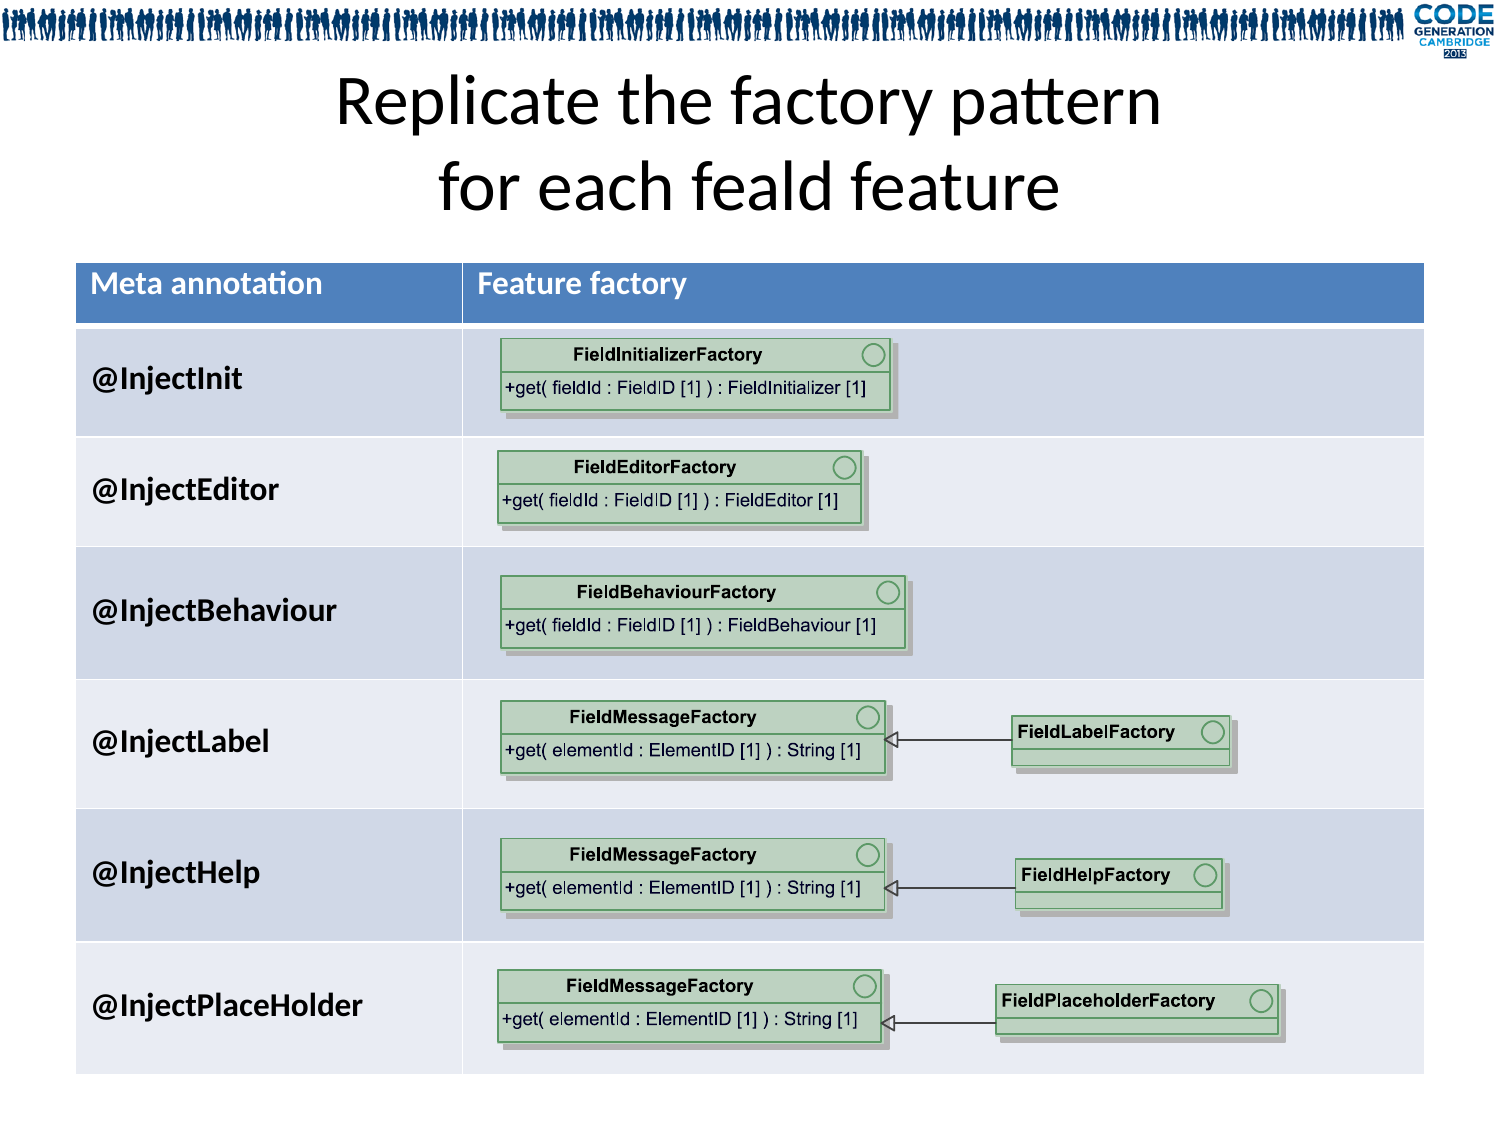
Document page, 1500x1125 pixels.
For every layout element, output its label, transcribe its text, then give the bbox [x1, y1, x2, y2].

table_cell @InjectLabel [76, 680, 462, 808]
picture [496, 449, 870, 532]
table_cell @InjectHelp [76, 809, 462, 941]
table_cell [463, 809, 1424, 941]
table_cell [463, 547, 1424, 679]
picture [499, 699, 1239, 782]
table_cell [463, 680, 1424, 808]
table_cell [463, 329, 1424, 436]
table_cell @InjectEditor [76, 438, 462, 546]
table_cell @InjectBehaviour [76, 547, 462, 679]
table_cell @InjectPlaceHolder [76, 943, 462, 1074]
title Replicate the factory pattern for each feald feature [75, 45, 1425, 233]
picture [0, 0, 1500, 75]
picture [496, 968, 1287, 1051]
picture [499, 574, 914, 657]
picture [499, 337, 899, 419]
picture [499, 837, 1231, 919]
table_cell [463, 943, 1424, 1074]
table_header Meta annotation [76, 263, 462, 323]
table_cell [463, 438, 1424, 546]
table_cell @InjectInit [76, 329, 462, 436]
table_header Feature factory [463, 263, 1424, 323]
